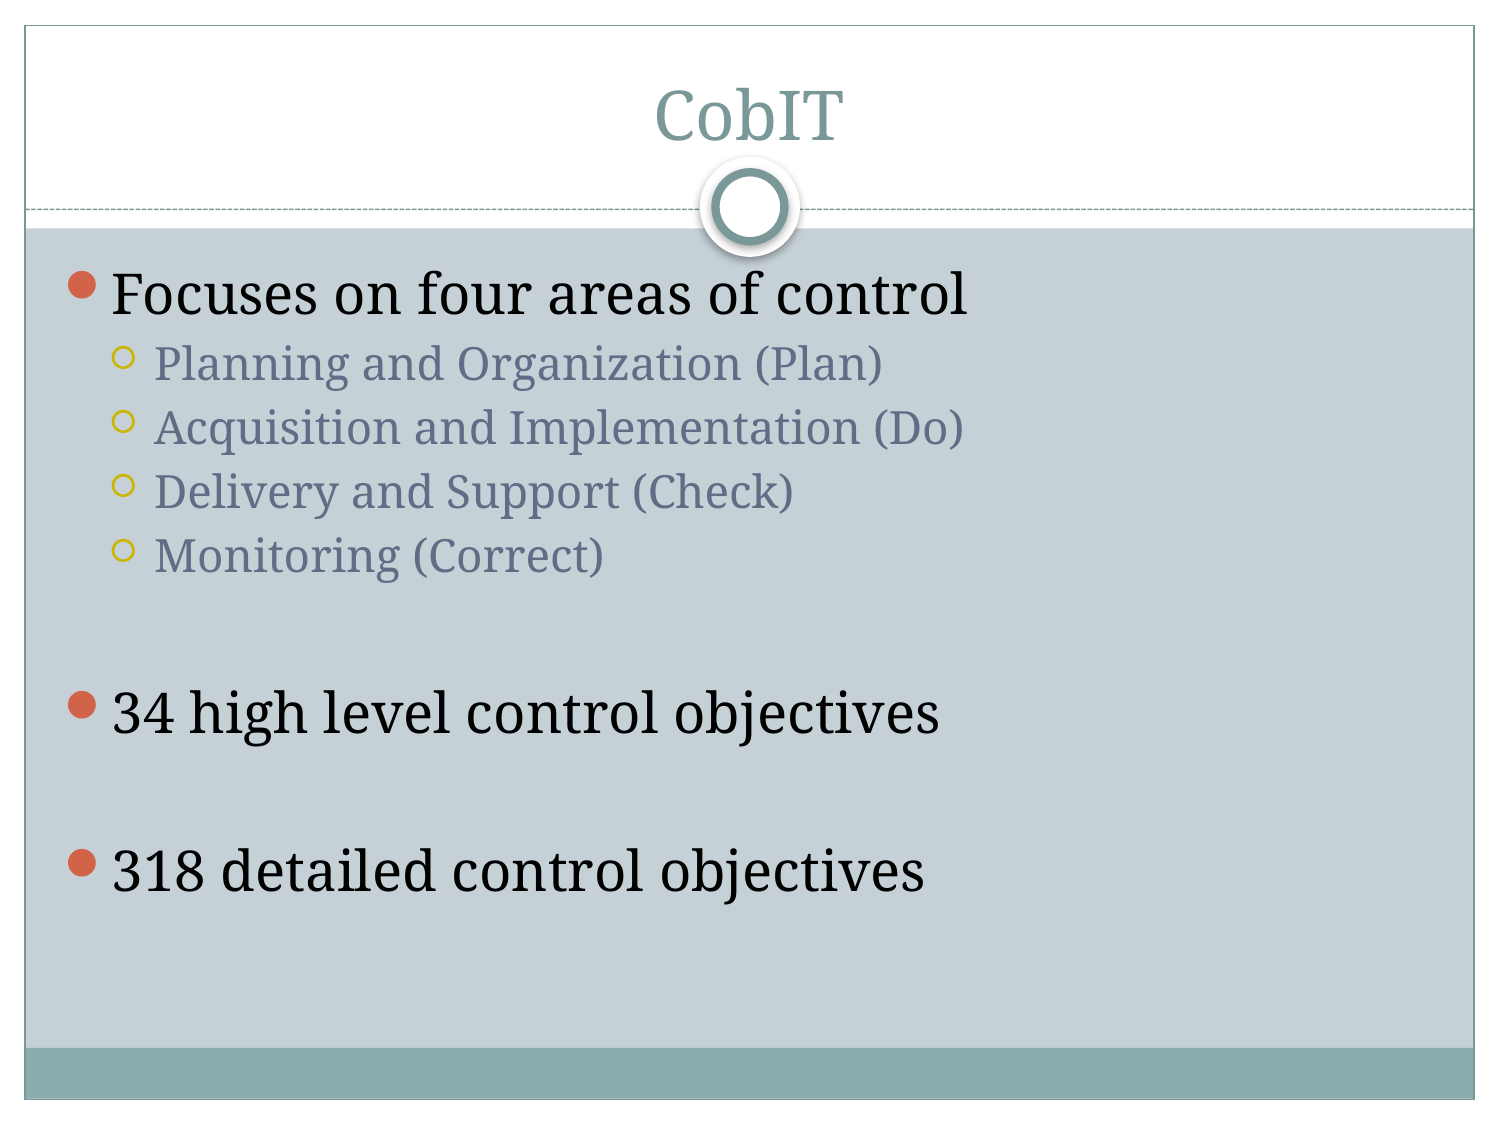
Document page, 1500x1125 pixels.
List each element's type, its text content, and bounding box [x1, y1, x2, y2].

title CobIT [49, 37, 1450, 162]
list Focuses on four areas of control Planning and Organization (Plan) Acquisition and Implementation (Do) Delivery and Support (Check) Monitoring (Correct) 34 high level control objectives 318 detailed control objectives [49, 250, 1445, 1001]
